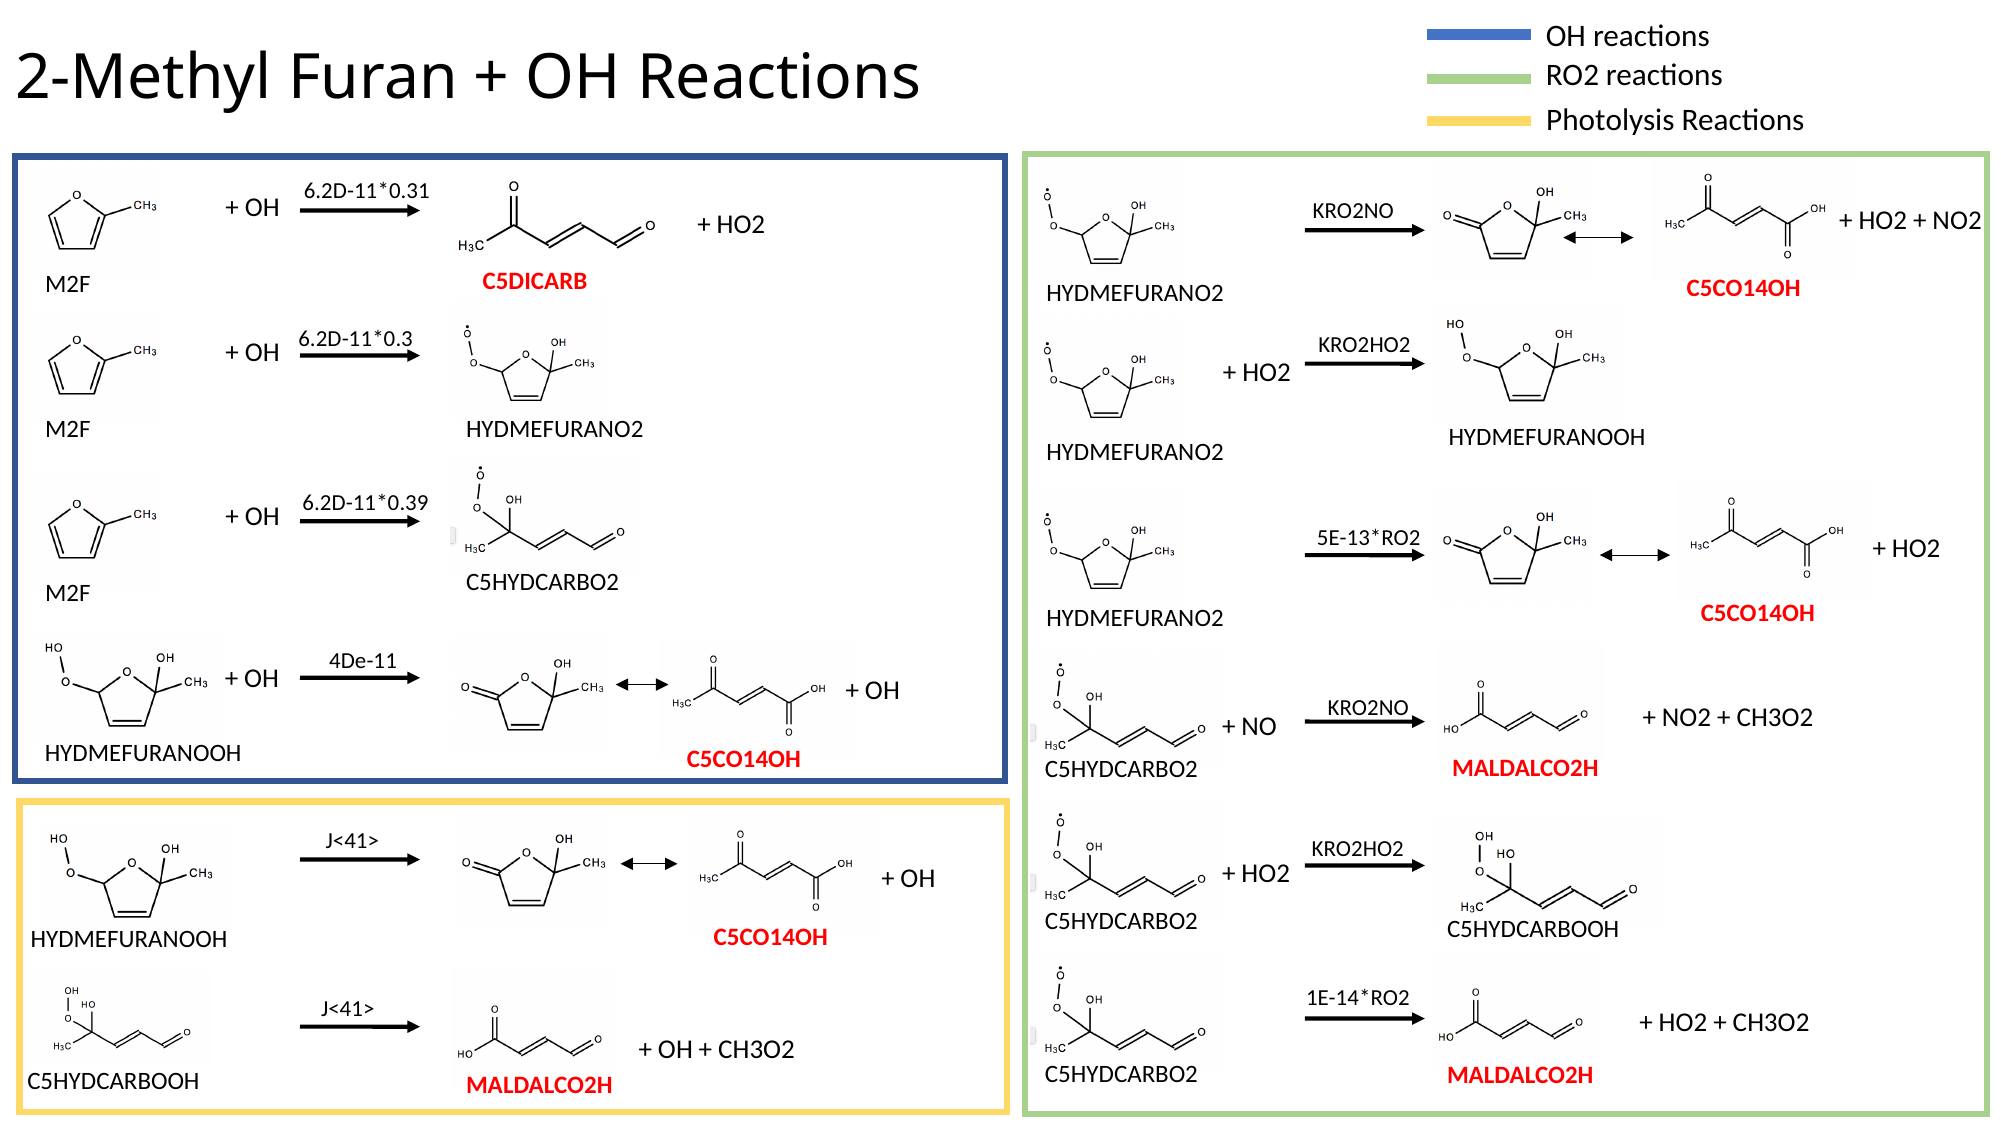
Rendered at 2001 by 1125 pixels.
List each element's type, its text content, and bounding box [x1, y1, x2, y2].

text_box + OH [210, 327, 295, 375]
text_box M2F [30, 591, 106, 614]
text_box + OH [210, 187, 295, 230]
text_box 6.2D-11*0.31 [288, 187, 446, 211]
text_box [407, 211, 420, 217]
text_box HYDMEFURANOOH [1433, 413, 1661, 459]
text_box C5HYDCARBO2 [1030, 1050, 1245, 1095]
text_box [407, 674, 421, 685]
text_box + OH [229, 652, 330, 700]
picture [1432, 485, 1594, 606]
picture [449, 164, 669, 285]
text_box + NO2 + CH3O2 [1627, 691, 1858, 739]
text_box 4De-11 [314, 638, 414, 681]
text_box KRO2NO [1297, 188, 1409, 231]
picture [451, 967, 618, 1088]
text_box HYDMEFURANOOH [29, 729, 268, 774]
text_box [1409, 224, 1425, 237]
text_box MALDALCO2H [1432, 1051, 1619, 1097]
text_box C5CO14OH [672, 758, 824, 781]
picture [1030, 487, 1186, 608]
picture [1651, 154, 1857, 282]
text_box HYDMEFURANOOH [15, 915, 270, 961]
text_box + NO [1224, 701, 1334, 749]
text_box + HO2 [1208, 347, 1306, 395]
picture [34, 818, 234, 939]
picture [1030, 316, 1186, 437]
text_box + HO2 [1224, 848, 1340, 896]
picture [1432, 160, 1594, 281]
text_box C5HYDCARBO2 [1030, 745, 1255, 791]
picture [29, 306, 164, 427]
picture [686, 812, 882, 933]
text_box J<41> [306, 986, 403, 1029]
text_box [19, 801, 1008, 1113]
text_box C5HYDCARBO2 [1030, 897, 1245, 942]
text_box 5E-13*RO2 [1302, 515, 1432, 558]
picture [29, 470, 164, 591]
text_box HYDMEFURANO2 [1031, 593, 1240, 639]
text_box [14, 187, 1006, 782]
text_box C5HYDCARBO2 [451, 575, 635, 603]
picture [659, 637, 855, 758]
text_box KRO2HO2 [1303, 321, 1426, 364]
text_box HYDMEFURANO2 [451, 405, 659, 451]
text_box C5DICARB [468, 285, 603, 299]
text_box [1024, 187, 1988, 1115]
text_box 1E-14*RO2 [1291, 975, 1432, 1018]
text_box [1304, 1018, 1425, 1025]
picture [1030, 954, 1224, 1075]
picture [1432, 304, 1626, 422]
text_box M2F [30, 427, 106, 450]
text_box + HO2 [682, 198, 781, 247]
text_box + OH [882, 852, 980, 901]
picture [449, 299, 606, 420]
picture [1432, 950, 1599, 1071]
text_box KRO2HO2 [1296, 825, 1432, 869]
text_box 6.2D-11*0.3 [283, 315, 429, 359]
text_box [403, 1020, 421, 1033]
text_box C5HYDCARBOOH [12, 1056, 229, 1102]
picture [451, 807, 613, 928]
text_box + OH + CH3O2 [623, 1023, 813, 1072]
text_box HYDMEFURANO2 [1031, 428, 1240, 474]
text_box C5CO14OH [698, 933, 854, 958]
picture [449, 454, 643, 575]
picture [29, 161, 164, 282]
text_box HYDMEFURANO2 [1031, 268, 1240, 314]
picture [31, 971, 211, 1065]
text_box RO2 reactions [1531, 47, 1738, 91]
text_box MALDALCO2H [451, 1061, 642, 1107]
picture [29, 627, 229, 748]
text_box OH reactions [1531, 7, 1725, 47]
text_box KRO2NO [1313, 685, 1428, 728]
picture [1030, 651, 1224, 772]
text_box J<41> [310, 818, 399, 861]
text_box 6.2D-11*0.39 [287, 479, 444, 522]
text_box C5CO14OH [1671, 282, 1816, 309]
picture [1437, 642, 1604, 763]
picture [449, 631, 611, 752]
text_box [1412, 364, 1425, 370]
picture [1030, 801, 1224, 922]
text_box 2-Methyl Furan + OH Reactions [0, 0, 1781, 187]
text_box + OH [210, 491, 295, 539]
text_box + OH [855, 665, 933, 713]
text_box + HO2 + NO2 [1857, 195, 1997, 243]
picture [1432, 810, 1664, 931]
text_box C5HYDCARBOOH [1432, 905, 1676, 951]
text_box + HO2 [1873, 522, 1956, 570]
text_box [1781, 153, 1988, 195]
picture [1677, 479, 1873, 600]
text_box C5CO14OH [1686, 600, 1831, 634]
text_box M2F [30, 282, 106, 305]
picture [1030, 162, 1186, 283]
text_box [407, 522, 419, 528]
text_box Photolysis Reactions [1531, 91, 1820, 144]
text_box MALDALCO2H [1437, 743, 1624, 789]
text_box [399, 853, 421, 866]
text_box + HO2 + CH3O2 [1624, 996, 1855, 1045]
